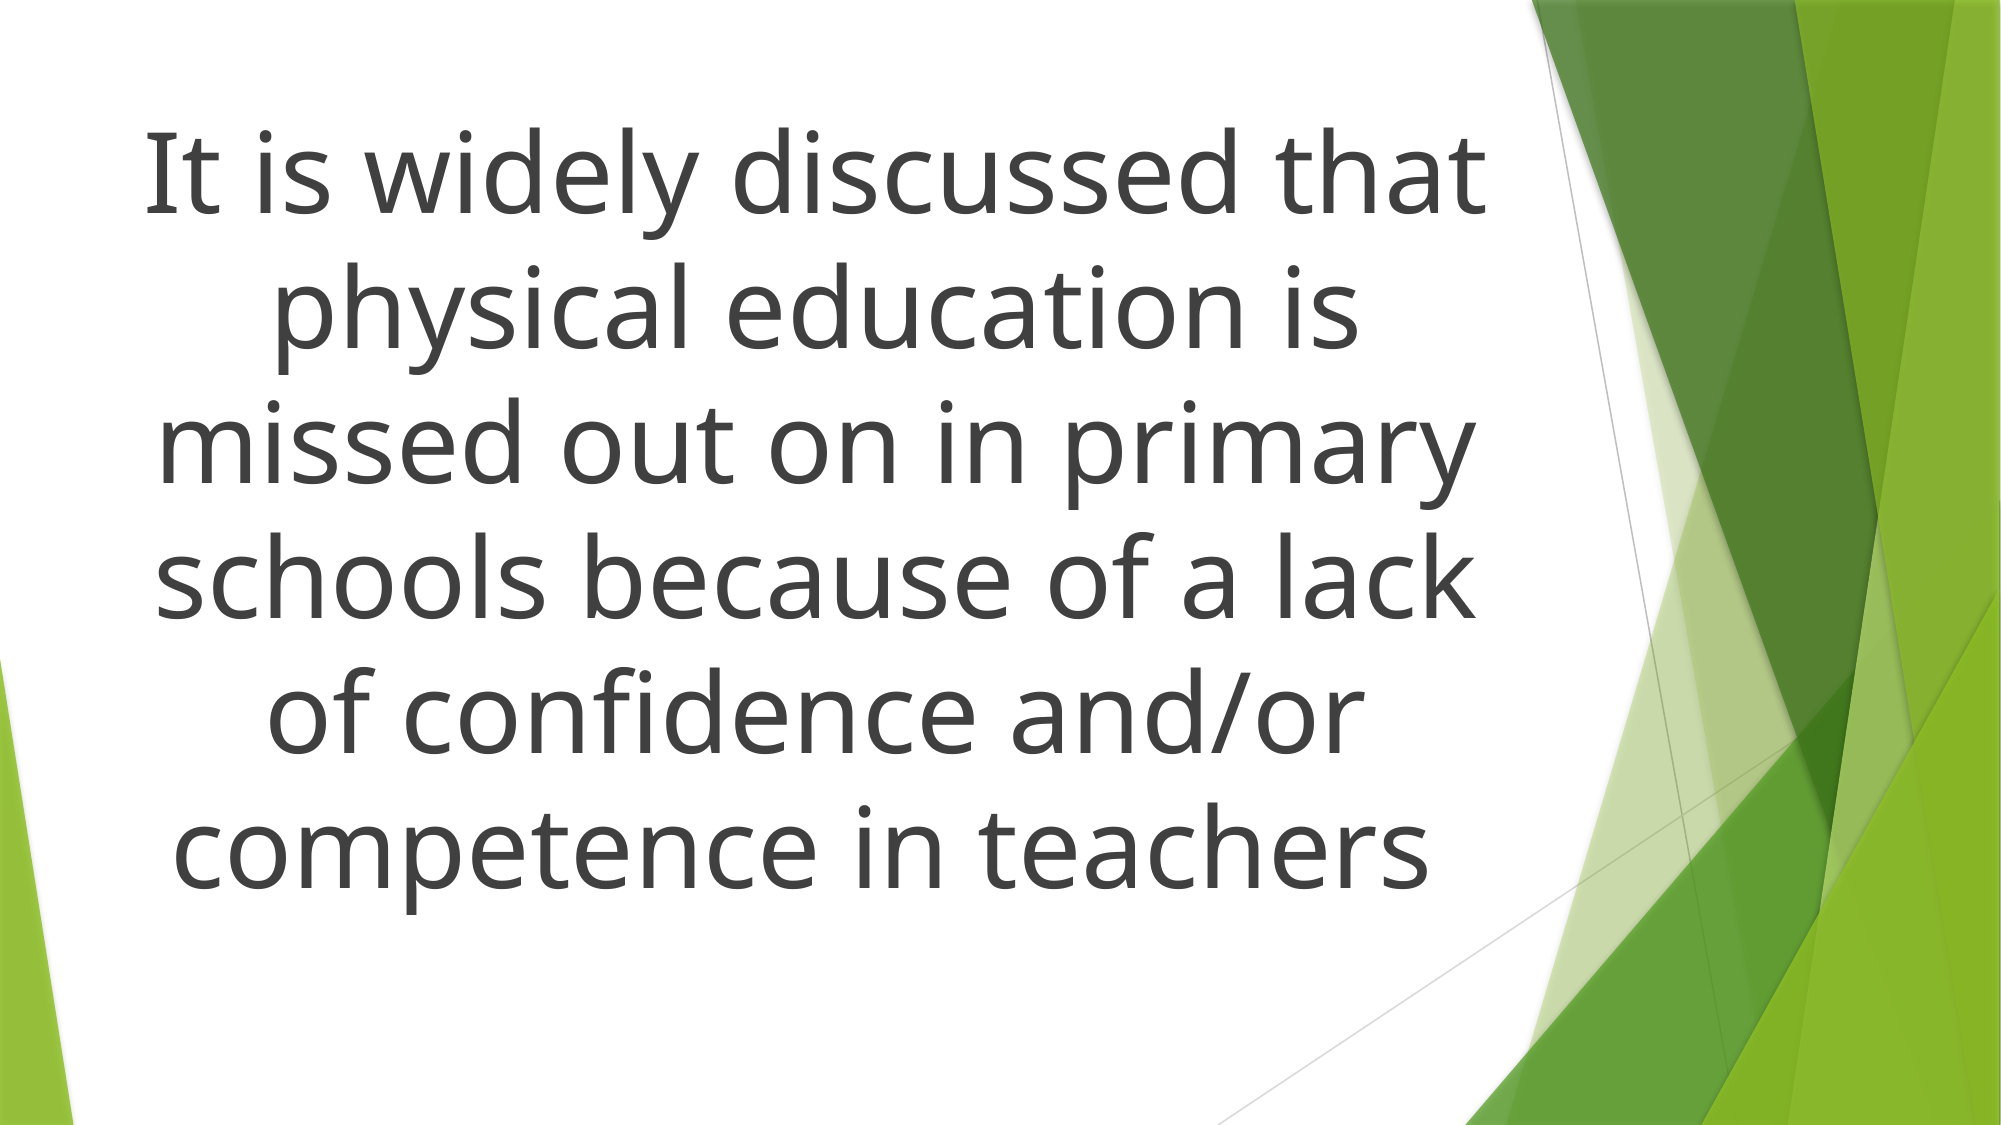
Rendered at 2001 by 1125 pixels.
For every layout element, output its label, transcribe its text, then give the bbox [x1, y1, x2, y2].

list It is widely discussed that physical education is missed out on in primary schools because of a lack of confidence and/or competence in teachers [111, 93, 1522, 992]
